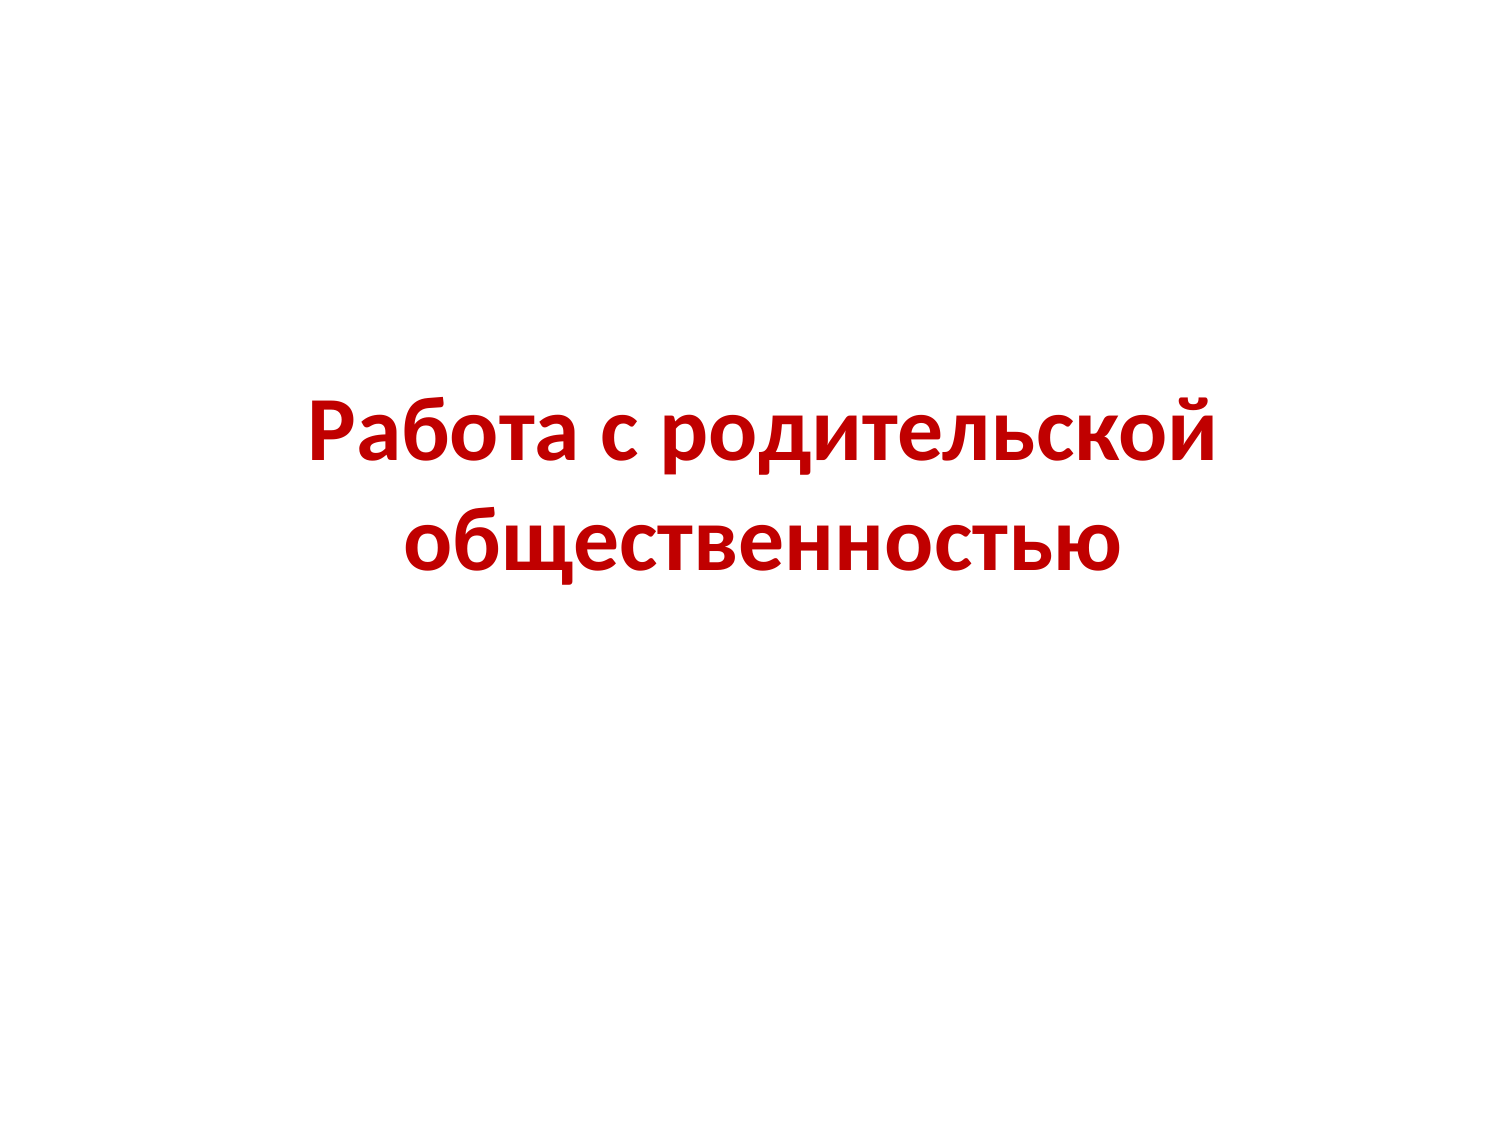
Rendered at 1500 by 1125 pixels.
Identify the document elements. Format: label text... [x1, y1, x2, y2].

title Работа с родительской общественностью [88, 385, 1439, 573]
